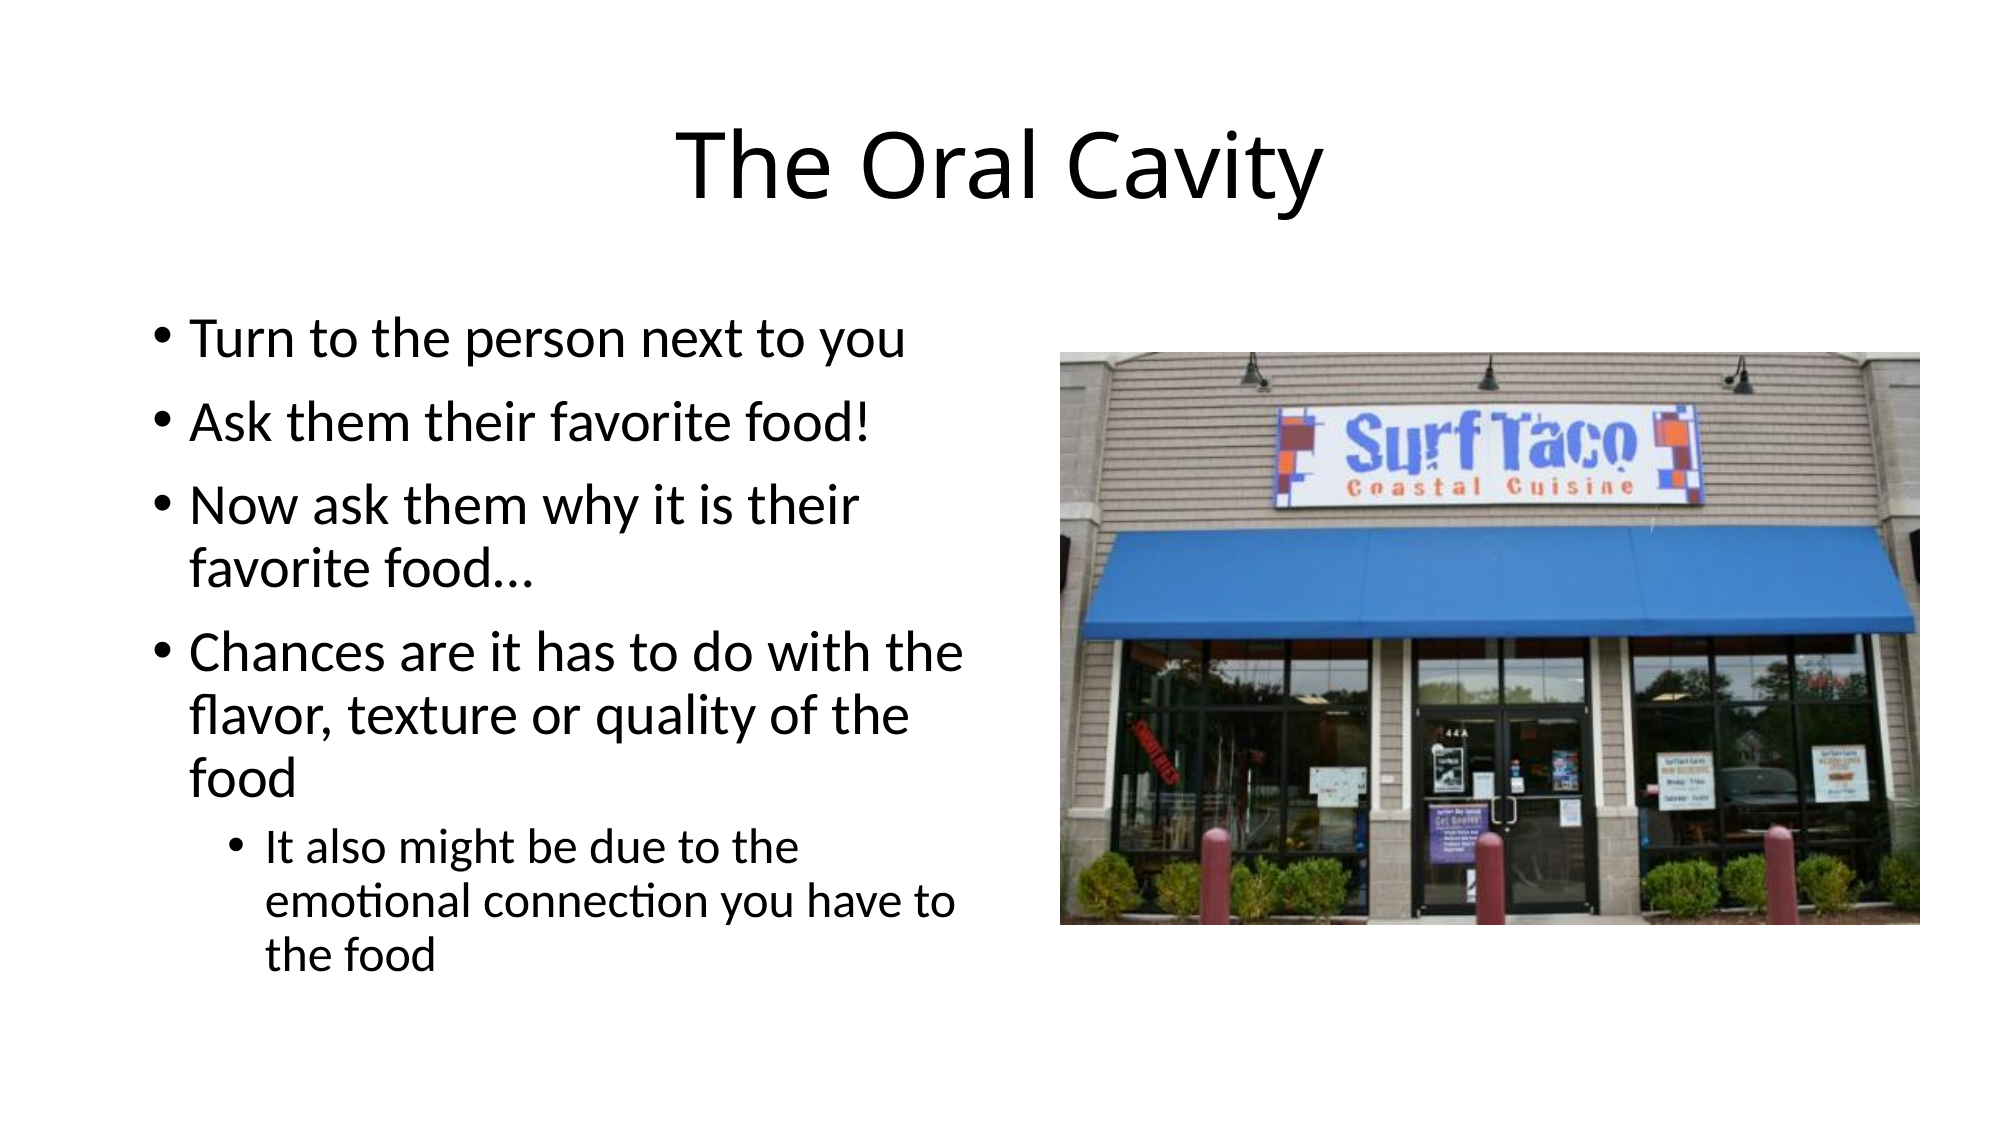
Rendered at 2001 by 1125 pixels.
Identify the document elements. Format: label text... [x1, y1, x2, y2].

list Turn to the person next to you Ask them their favorite food! Now ask them why it is their favorite food… Chances are it has to do with the flavor, texture or quality of the food It also might be due to the emotional connection you have to the food [137, 299, 988, 1014]
title The Oral Cavity [137, 59, 1863, 278]
picture [1060, 352, 1920, 925]
